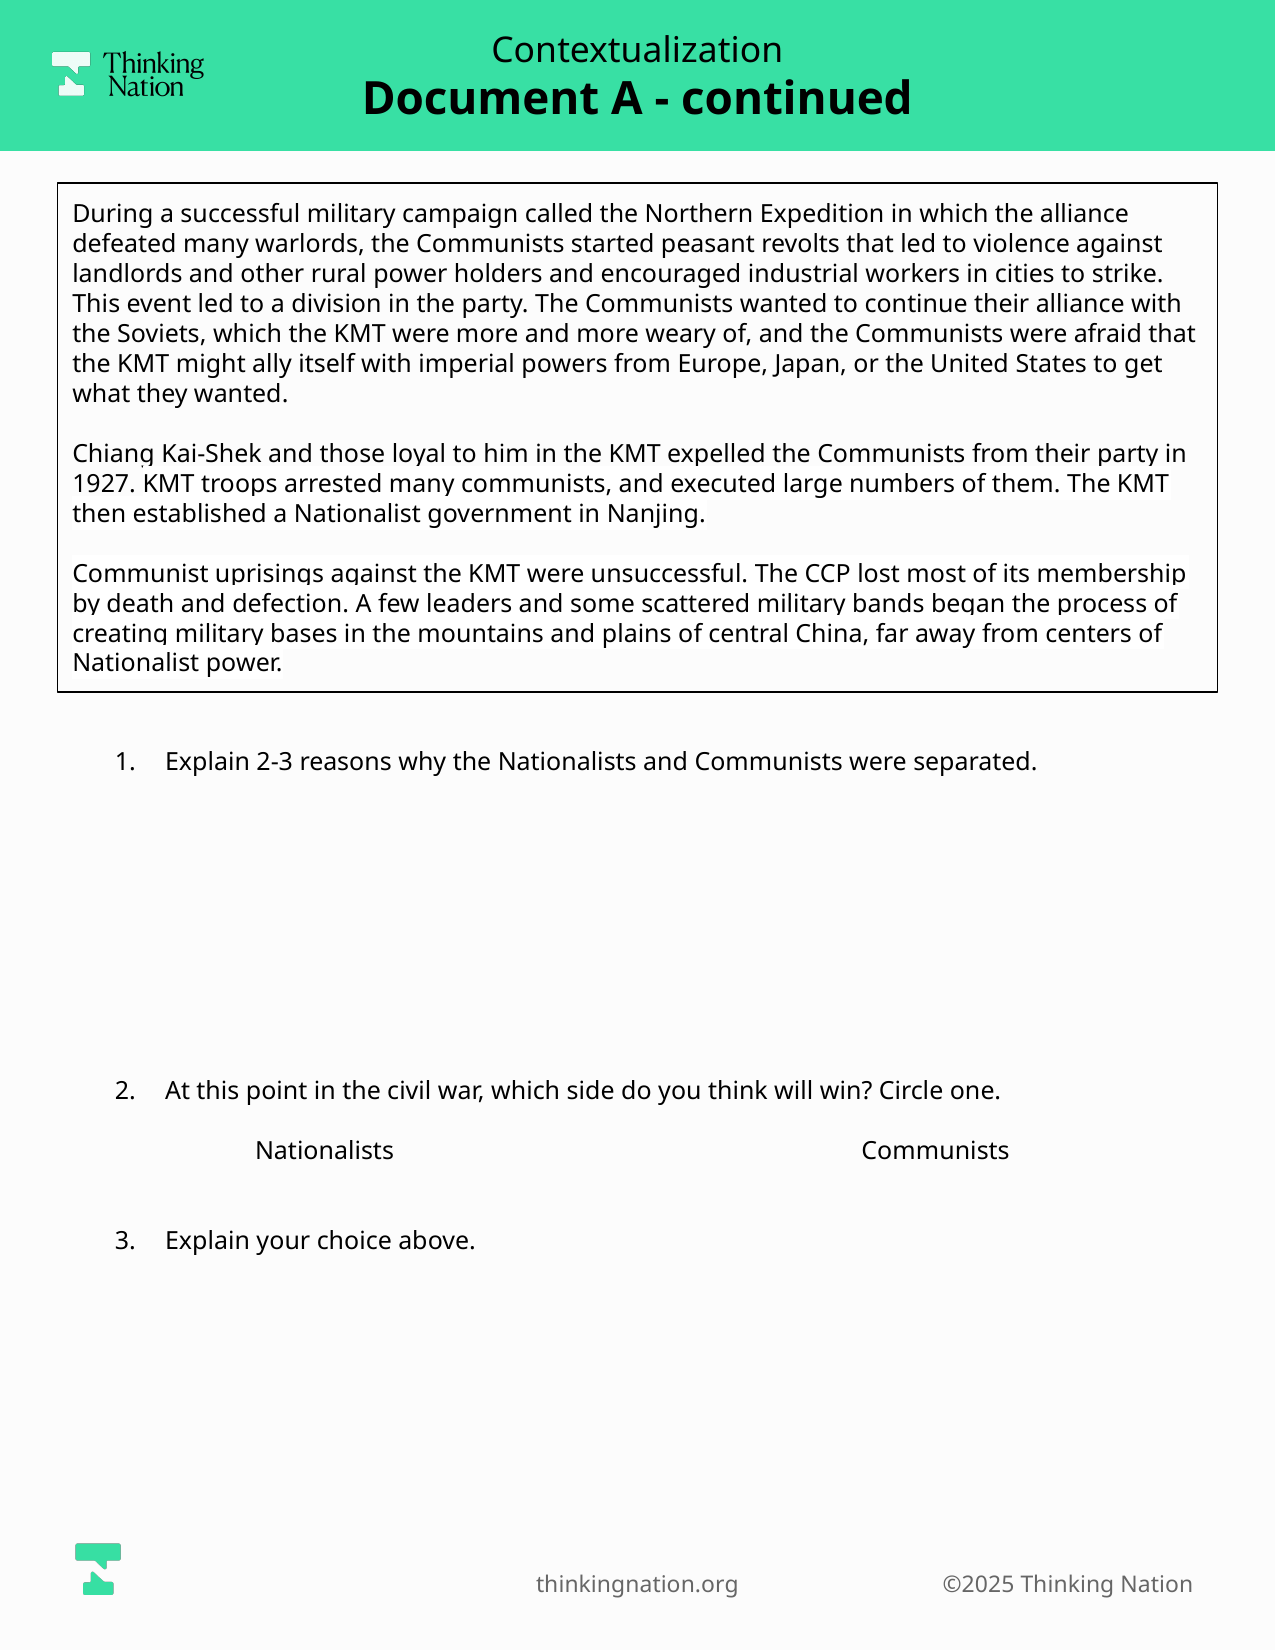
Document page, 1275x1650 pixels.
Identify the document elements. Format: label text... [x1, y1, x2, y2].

text_box thinkingnation.org [486, 1553, 789, 1605]
picture [35, 37, 210, 110]
text_box During a successful military campaign called the Northern Expedition in which the alliance defeated many warlords, the Communists started peasant revolts that led to violence against landlords and other rural power holders and encouraged industrial workers in cities to strike. This event led to a division in the party. The Communists wanted to continue their alliance with the Soviets, which the KMT were more and more weary of, and the Communists were afraid that the KMT might ally itself with imperial powers from Europe, Japan, or the United States to get what they wanted. Chiang Kai-Shek and those loyal to him in the KMT expelled the Communists from their party in 1927. KMT troops arrested many communists, and executed large numbers of them. The KMT then established a Nationalist government in Nanjing. Communist uprisings against the KMT were unsuccessful. The CCP lost most of its membership by death and defection. A few leaders and some scattered military bands began the process of creating military bases in the mountains and plains of central China, far away from centers of Nationalist power. [57, 182, 1218, 692]
picture [62, 1533, 134, 1605]
text_box Explain 2-3 reasons why the Nationalists and Communists were separated. At this point in the civil war, which side do you think will win? Circle one. Nationalists Communists Explain your choice above. [74, 730, 1190, 1514]
text_box Contextualization Document A - continued [0, 0, 1275, 151]
text_box ©2025 Thinking Nation [907, 1553, 1210, 1605]
